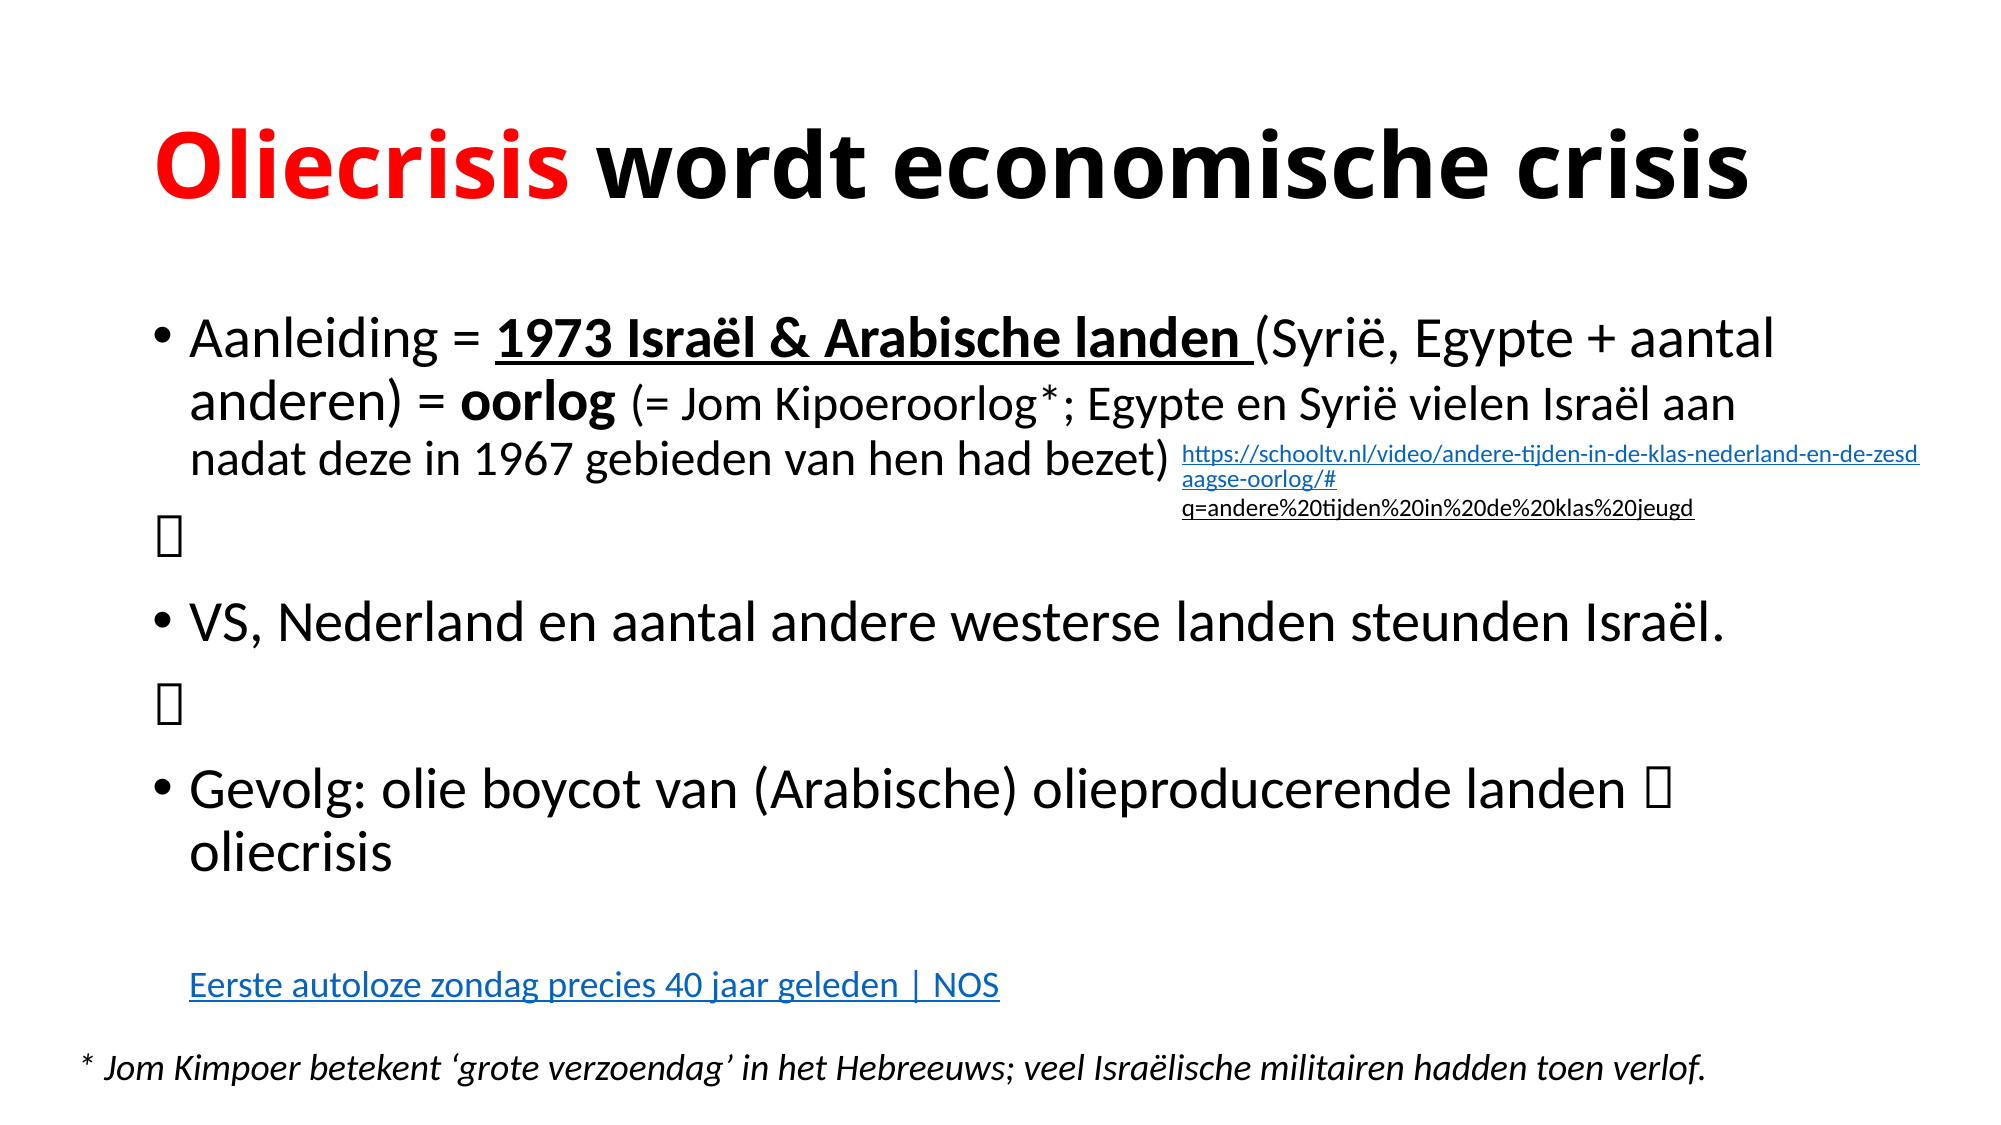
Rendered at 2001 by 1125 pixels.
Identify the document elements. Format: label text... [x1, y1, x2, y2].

text_box Eerste autoloze zondag precies 40 jaar geleden | NOS [174, 952, 1016, 1013]
list Aanleiding = 1973 Israël & Arabische landen (Syrië, Egypte + aantal anderen) = oorlog (= Jom Kipoeroorlog*; Egypte en Syrië vielen Israël aan nadat deze in 1967 gebieden van hen had bezet)  VS, Nederland en aantal andere westerse landen steunden Israël.  Gevolg: olie boycot van (Arabische) olieproducerende landen  oliecrisis [137, 299, 1863, 1014]
title Oliecrisis wordt economische crisis [137, 59, 1863, 278]
text_box * Jom Kimpoer betekent ‘grote verzoendag’ in het Hebreeuws; veel Israëlische militairen hadden toen verlof. [62, 1035, 1730, 1096]
text_box https://schooltv.nl/video/andere-tijden-in-de-klas-nederland-en-de-zesdaagse-oorlog/#q=andere%20tijden%20in%20de%20klas%20jeugd [1167, 429, 1940, 505]
